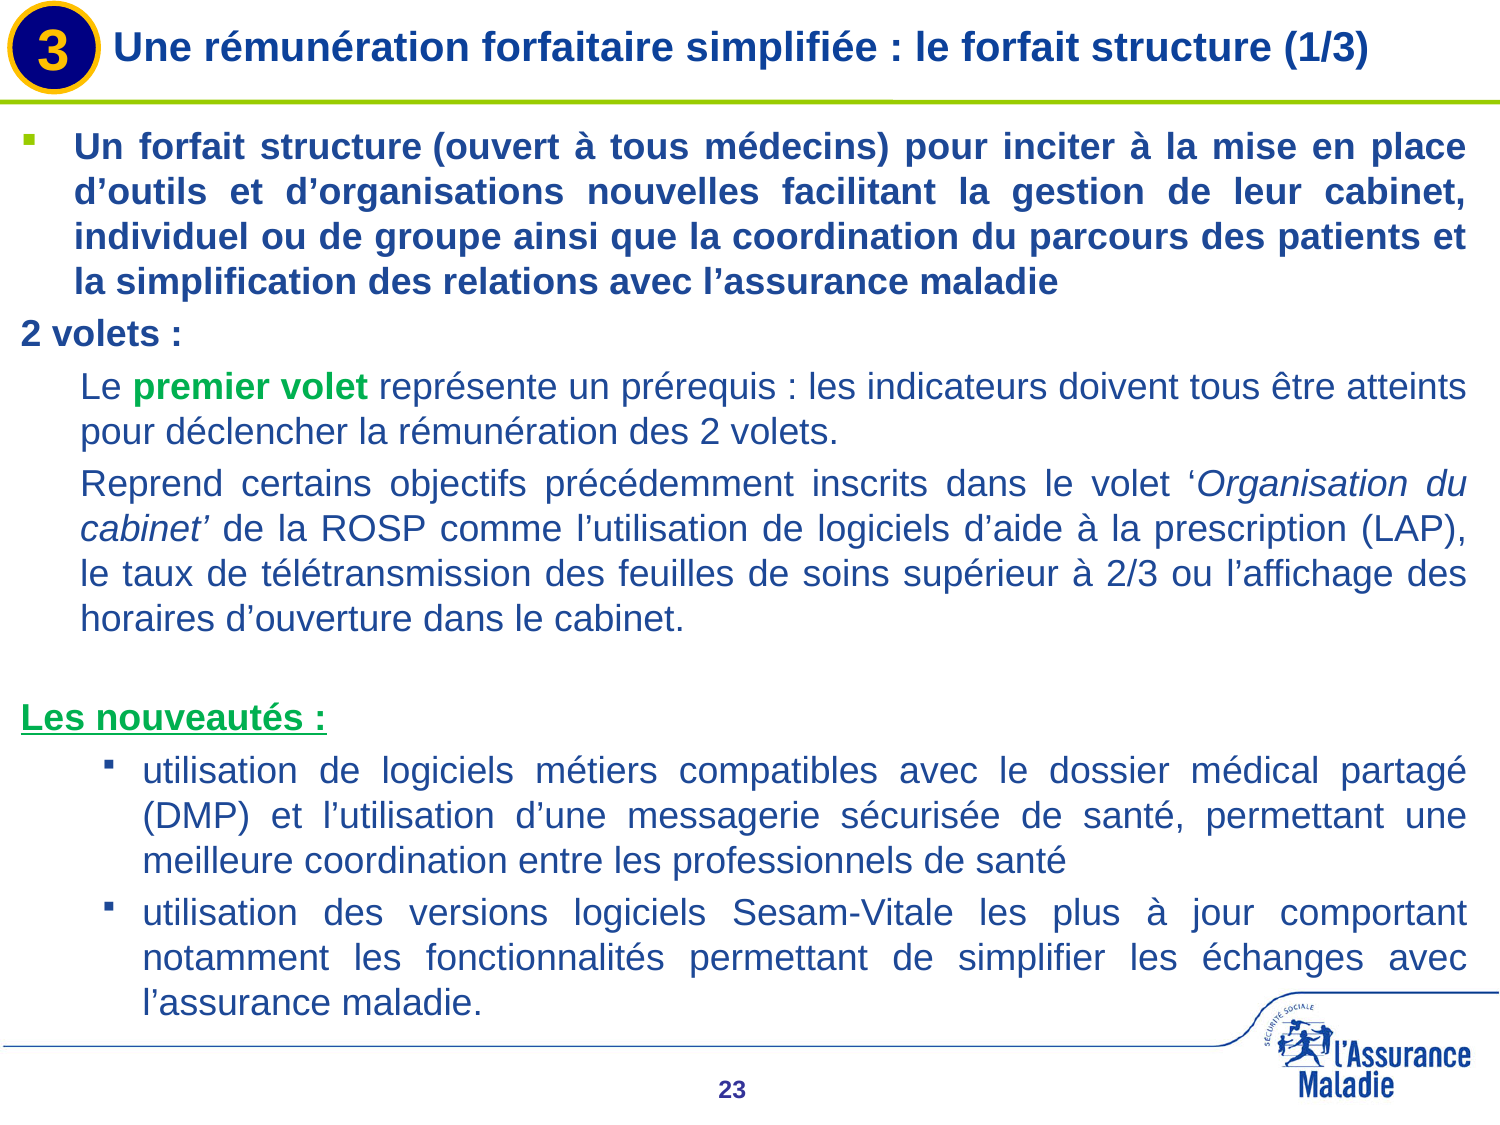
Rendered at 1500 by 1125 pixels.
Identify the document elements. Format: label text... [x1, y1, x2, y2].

text_box 3 [9, 3, 99, 92]
list Un forfait structure (ouvert à tous médecins) pour inciter à la mise en place d’outils et d’organisations nouvelles facilitant la gestion de leur cabinet, individuel ou de groupe ainsi que la coordination du parcours des patients et la simplification des relations avec l’assurance maladie 2 volets : Le premier volet représente un prérequis : les indicateurs doivent tous être atteints pour déclencher la rémunération des 2 volets. Reprend certains objectifs précédemment inscrits dans le volet ‘Organisation du cabinet’ de la ROSP comme l’utilisation de logiciels d’aide à la prescription (LAP), le taux de télétransmission des feuilles de soins supérieur à 2/3 ou l’affichage des horaires d’ouverture dans le cabinet. Les nouveautés : utilisation de logiciels métiers compatibles avec le dossier médical partagé (DMP) et l’utilisation d’une messagerie sécurisée de santé, permettant une meilleure coordination entre les professionnels de santé utilisation des versions logiciels Sesam-Vitale les plus à jour comportant notamment les fonctionnalités permettant de simplifier les échanges avec l’assurance maladie. [5, 101, 1483, 1035]
title Une rémunération forfaitaire simplifiée : le forfait structure (1/3) [98, 3, 1500, 87]
picture [0, 988, 1500, 1124]
slide_number 23 [690, 1070, 774, 1106]
